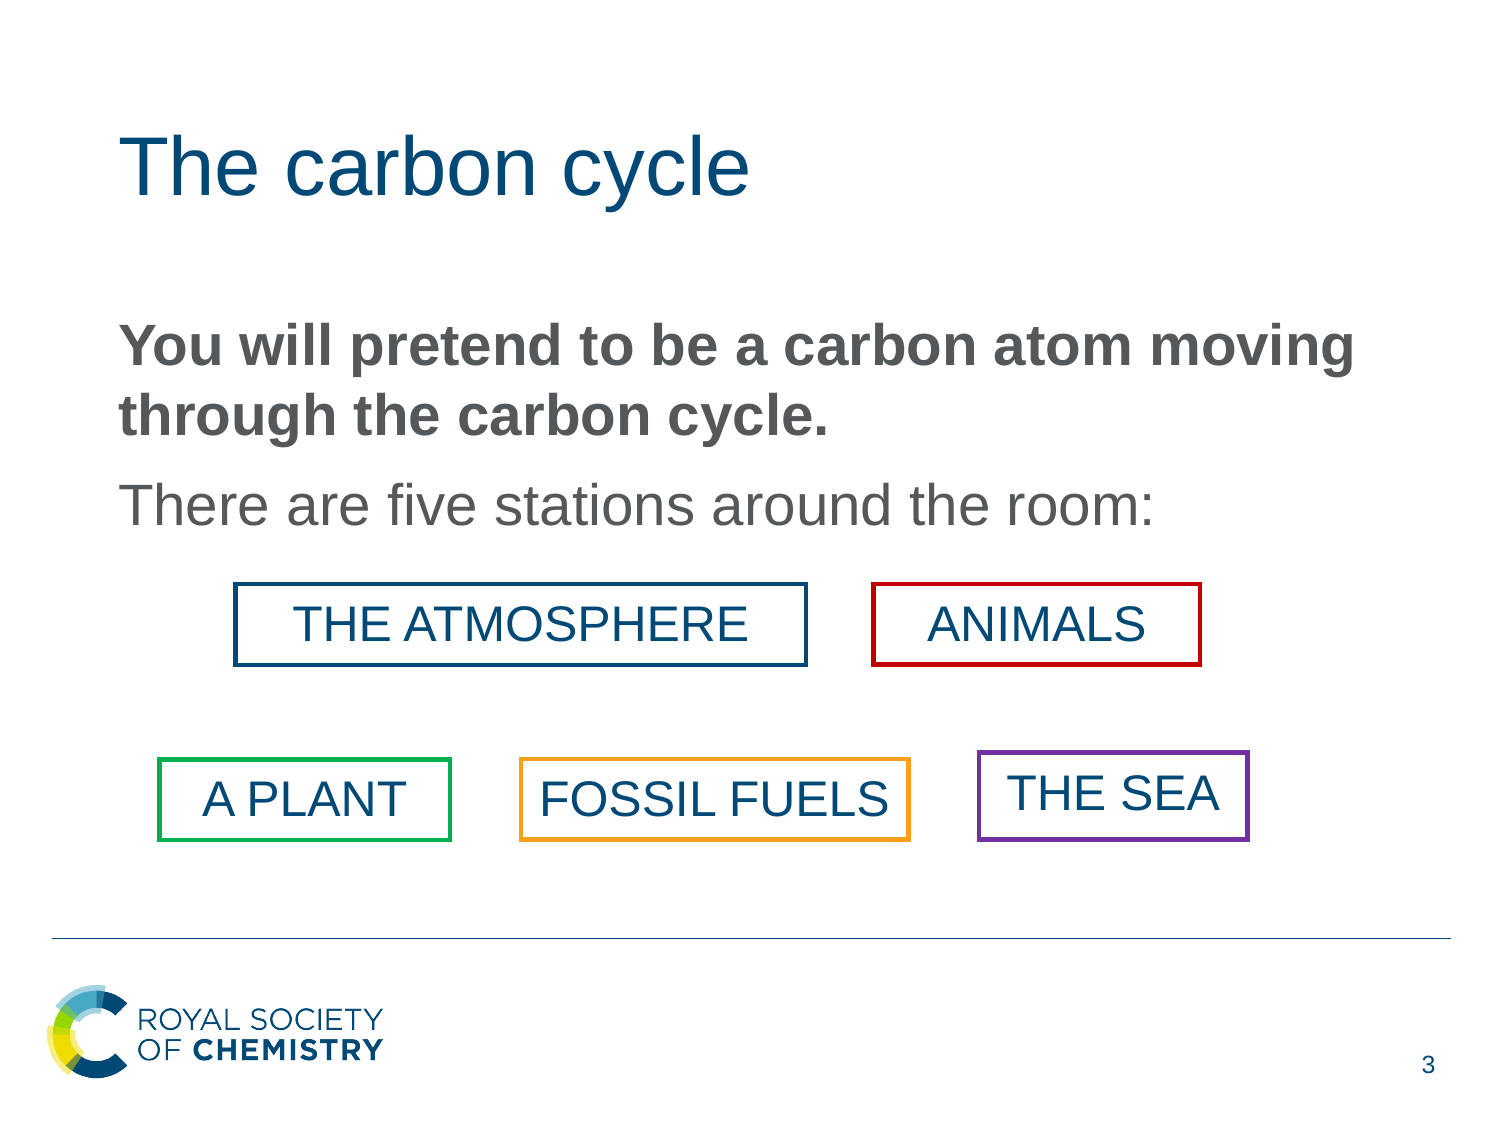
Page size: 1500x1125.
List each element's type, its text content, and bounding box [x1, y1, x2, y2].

text_box THE ATMOSPHERE [235, 583, 807, 666]
picture [0, 938, 430, 1125]
text_box A PLANT [158, 758, 451, 841]
text_box ANIMALS [872, 583, 1201, 666]
title The carbon cycle [103, 59, 1397, 278]
slide_number 3 [1113, 1033, 1451, 1094]
text_box FOSSIL FUELS [520, 758, 909, 841]
list You will pretend to be a carbon atom moving through the carbon cycle. There are five stations around the room: [103, 299, 1397, 859]
text_box THE SEA [978, 752, 1248, 841]
